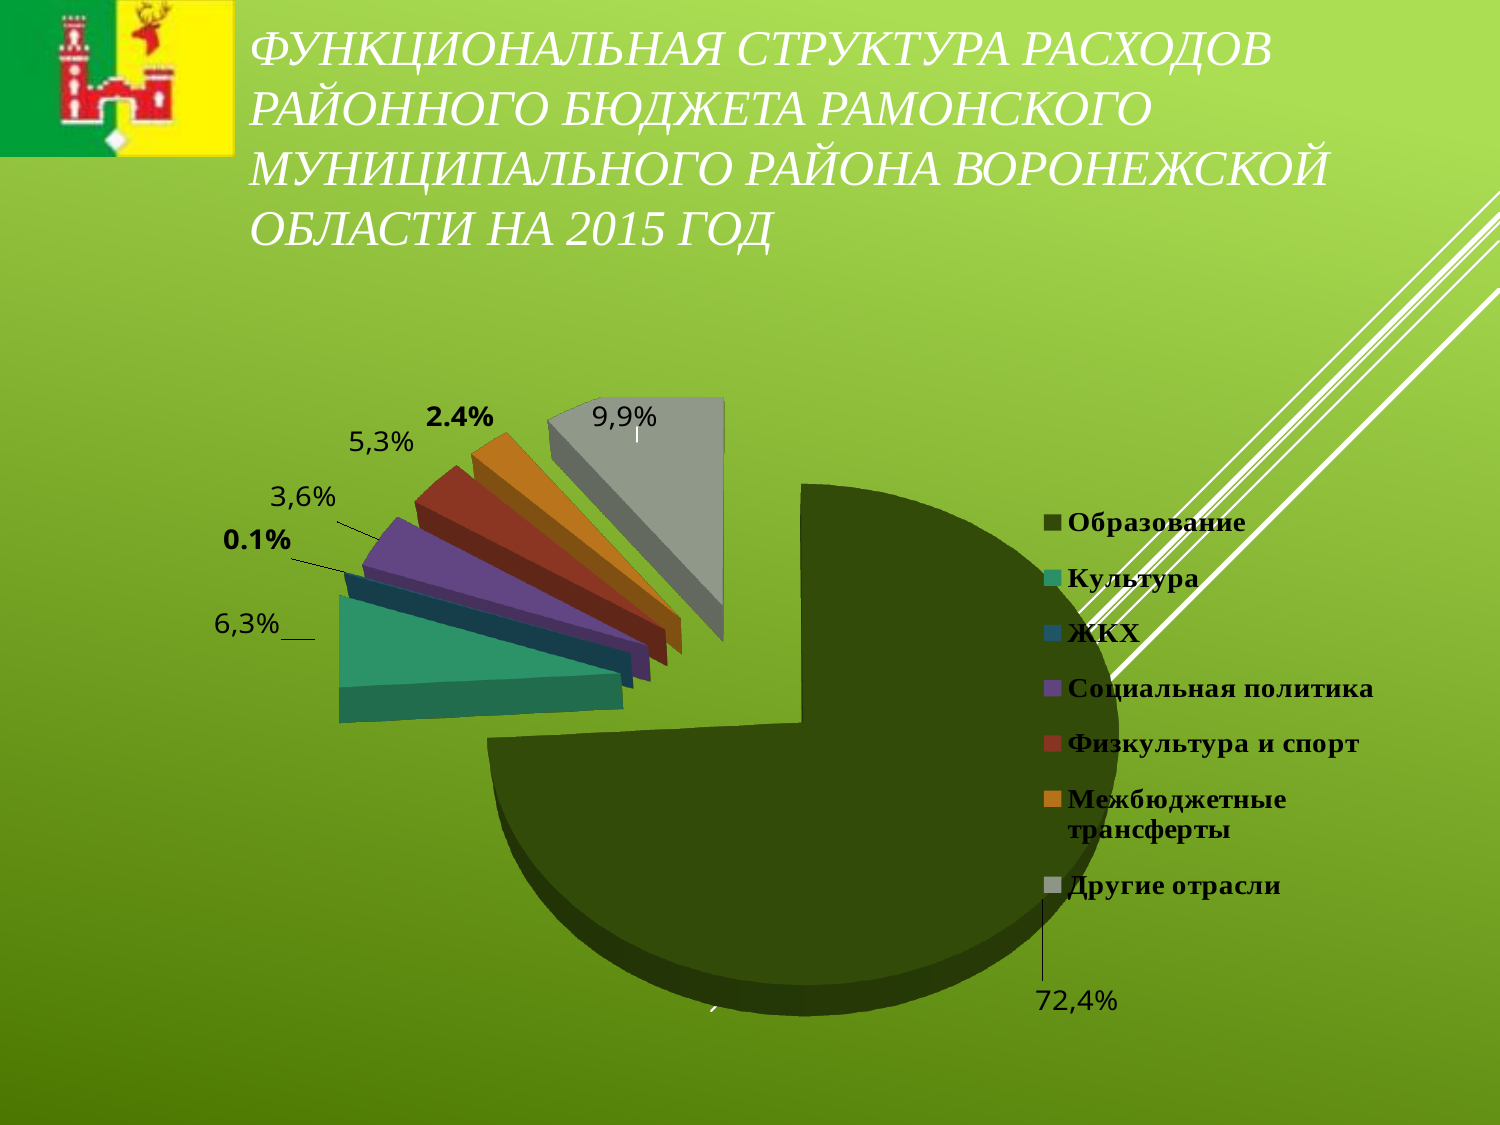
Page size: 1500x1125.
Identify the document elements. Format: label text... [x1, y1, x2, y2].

text_box ФУНКЦИОНАЛЬНАЯ СТРУКТУРА РАСХОДОВ РАЙОННОГО БЮДЖЕТА РАМОНСКОГО МУНИЦИПАЛЬНОГО РАЙОНА ВОРОНЕЖСКОЙ ОБЛАСТИ НА 2015 ГОД [234, 8, 1500, 263]
chart [135, 349, 1389, 1050]
picture [0, 0, 235, 157]
